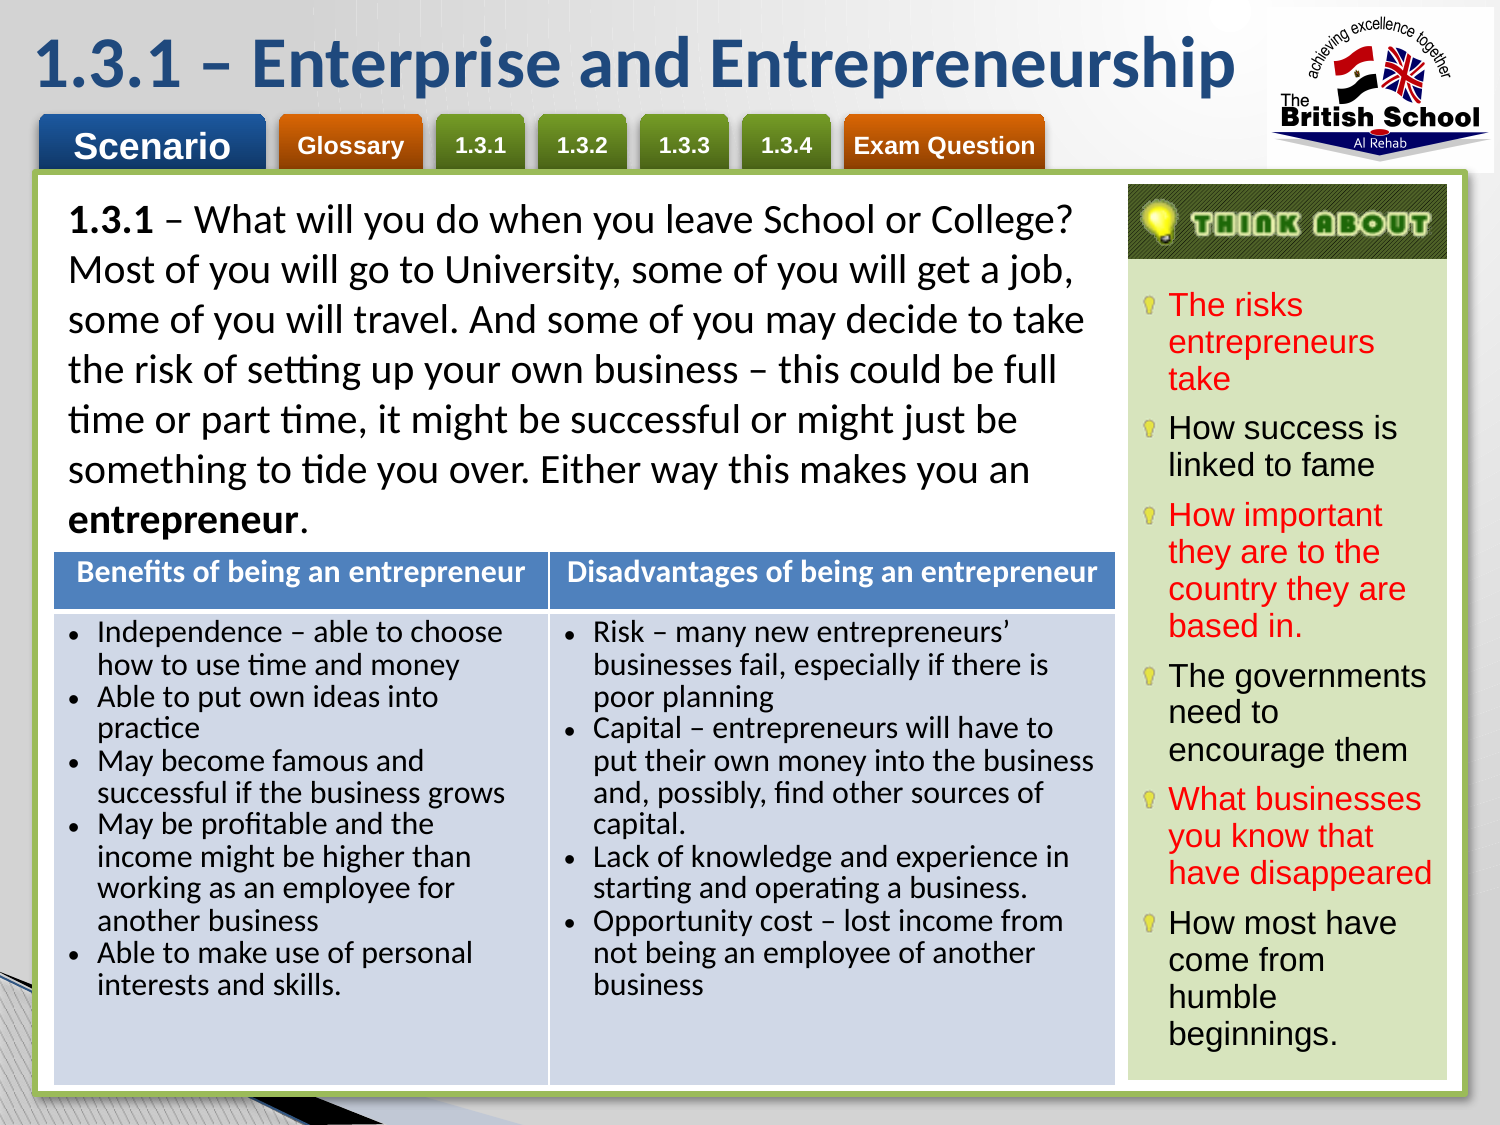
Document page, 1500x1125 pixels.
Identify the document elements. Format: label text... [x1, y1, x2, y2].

table_cell The risks entrepreneurs take How success is linked to fame How important they are to the country they are based in. The governments need to encourage them What businesses you know that have disappeared How most have come from humble beginnings. [1128, 259, 1447, 1080]
table_header Benefits of being an entrepreneur [54, 552, 548, 609]
table_cell Independence – able to choose how to use time and money Able to put own ideas into practice May become famous and successful if the business grows May be profitable and the income might be higher than working as an employee for another business Able to make use of personal interests and skills. [54, 614, 548, 1085]
picture [1139, 195, 1436, 252]
picture [281, 1114, 303, 1125]
picture [1139, 416, 1159, 440]
table_header Disadvantages of being an entrepreneur [550, 552, 1115, 609]
picture [1139, 787, 1159, 811]
picture [1139, 503, 1159, 527]
title 1.3.1 – Enterprise and Entrepreneurship [17, 7, 1282, 110]
text_box 1.3.1 – What will you do when you leave School or College? Most of you will go to University, some of you will get a job, some of you will travel. And some of you may decide to take the risk of setting up your own business – this could be full time or part time, it might be successful or might just be something to tide you over. Either way this makes you an entrepreneur. [53, 184, 1117, 550]
picture [1139, 292, 1159, 317]
table_cell Risk – many new entrepreneurs’ businesses fail, especially if there is poor planning Capital – entrepreneurs will have to put their own money into the business and, possibly, find other sources of capital. Lack of knowledge and experience in starting and operating a business. Opportunity cost – lost income from not being an employee of another business [550, 614, 1115, 1085]
table_header [1128, 184, 1447, 259]
picture [1139, 910, 1159, 935]
picture [1139, 663, 1159, 688]
picture [1267, 7, 1495, 173]
